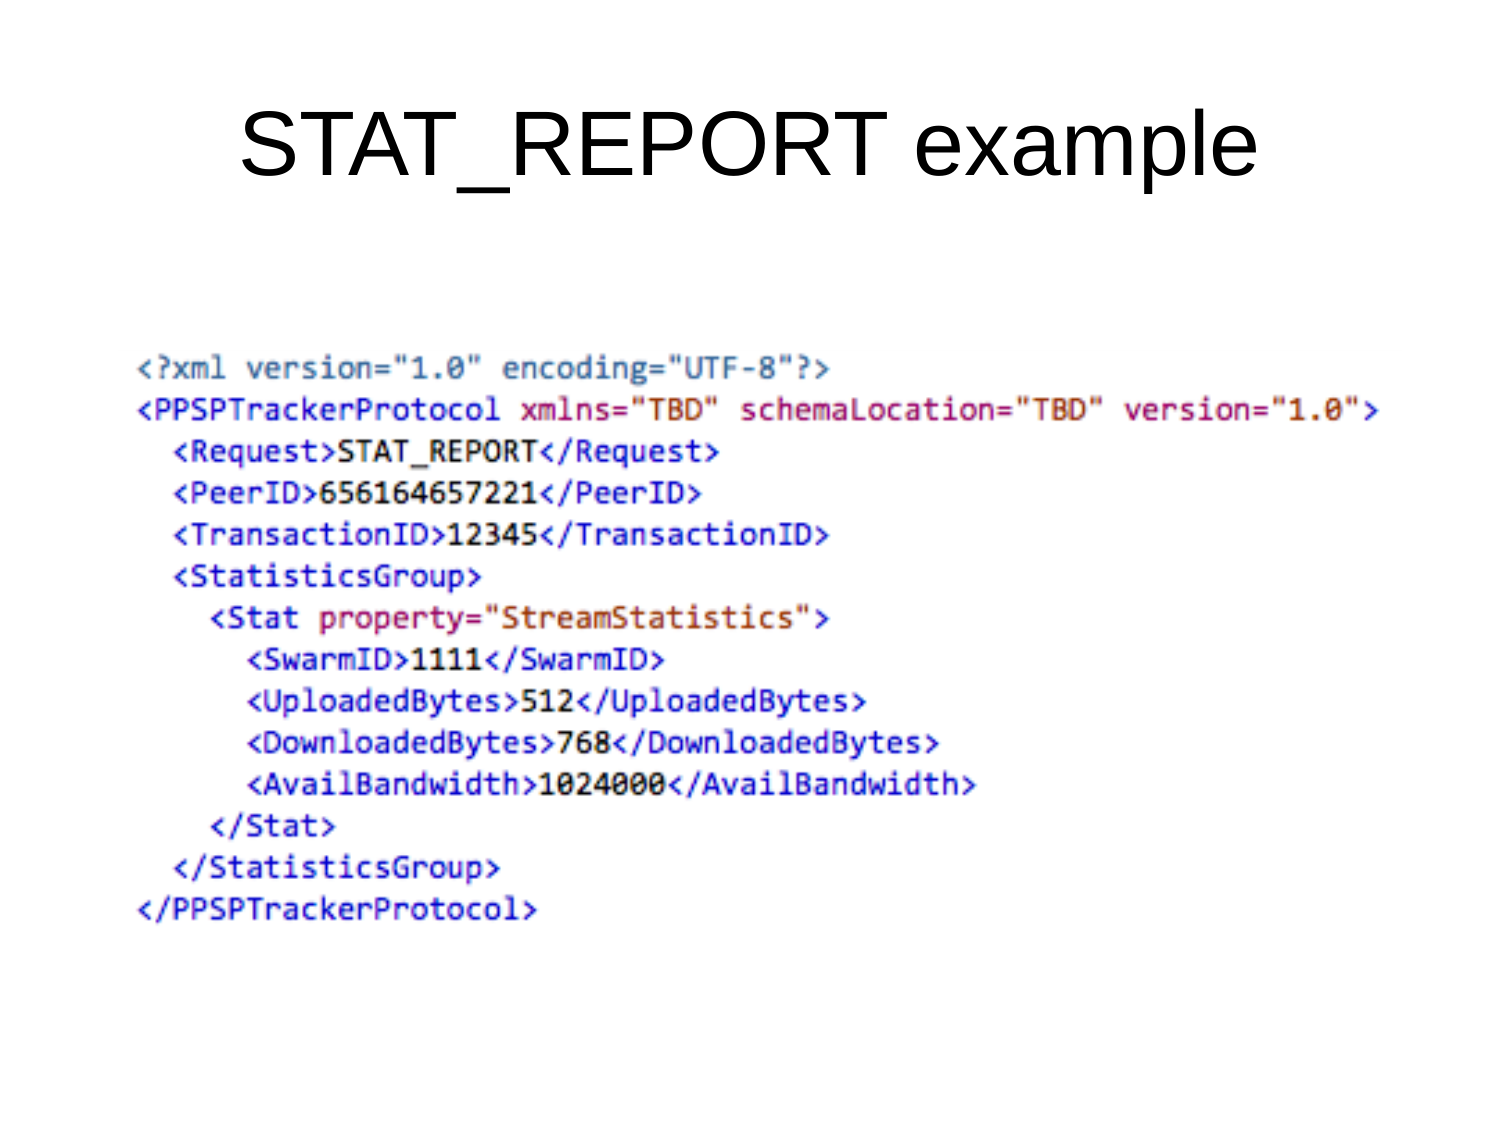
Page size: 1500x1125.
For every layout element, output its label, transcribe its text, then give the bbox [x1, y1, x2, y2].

picture [118, 349, 1402, 941]
title STAT_REPORT example [75, 45, 1425, 233]
